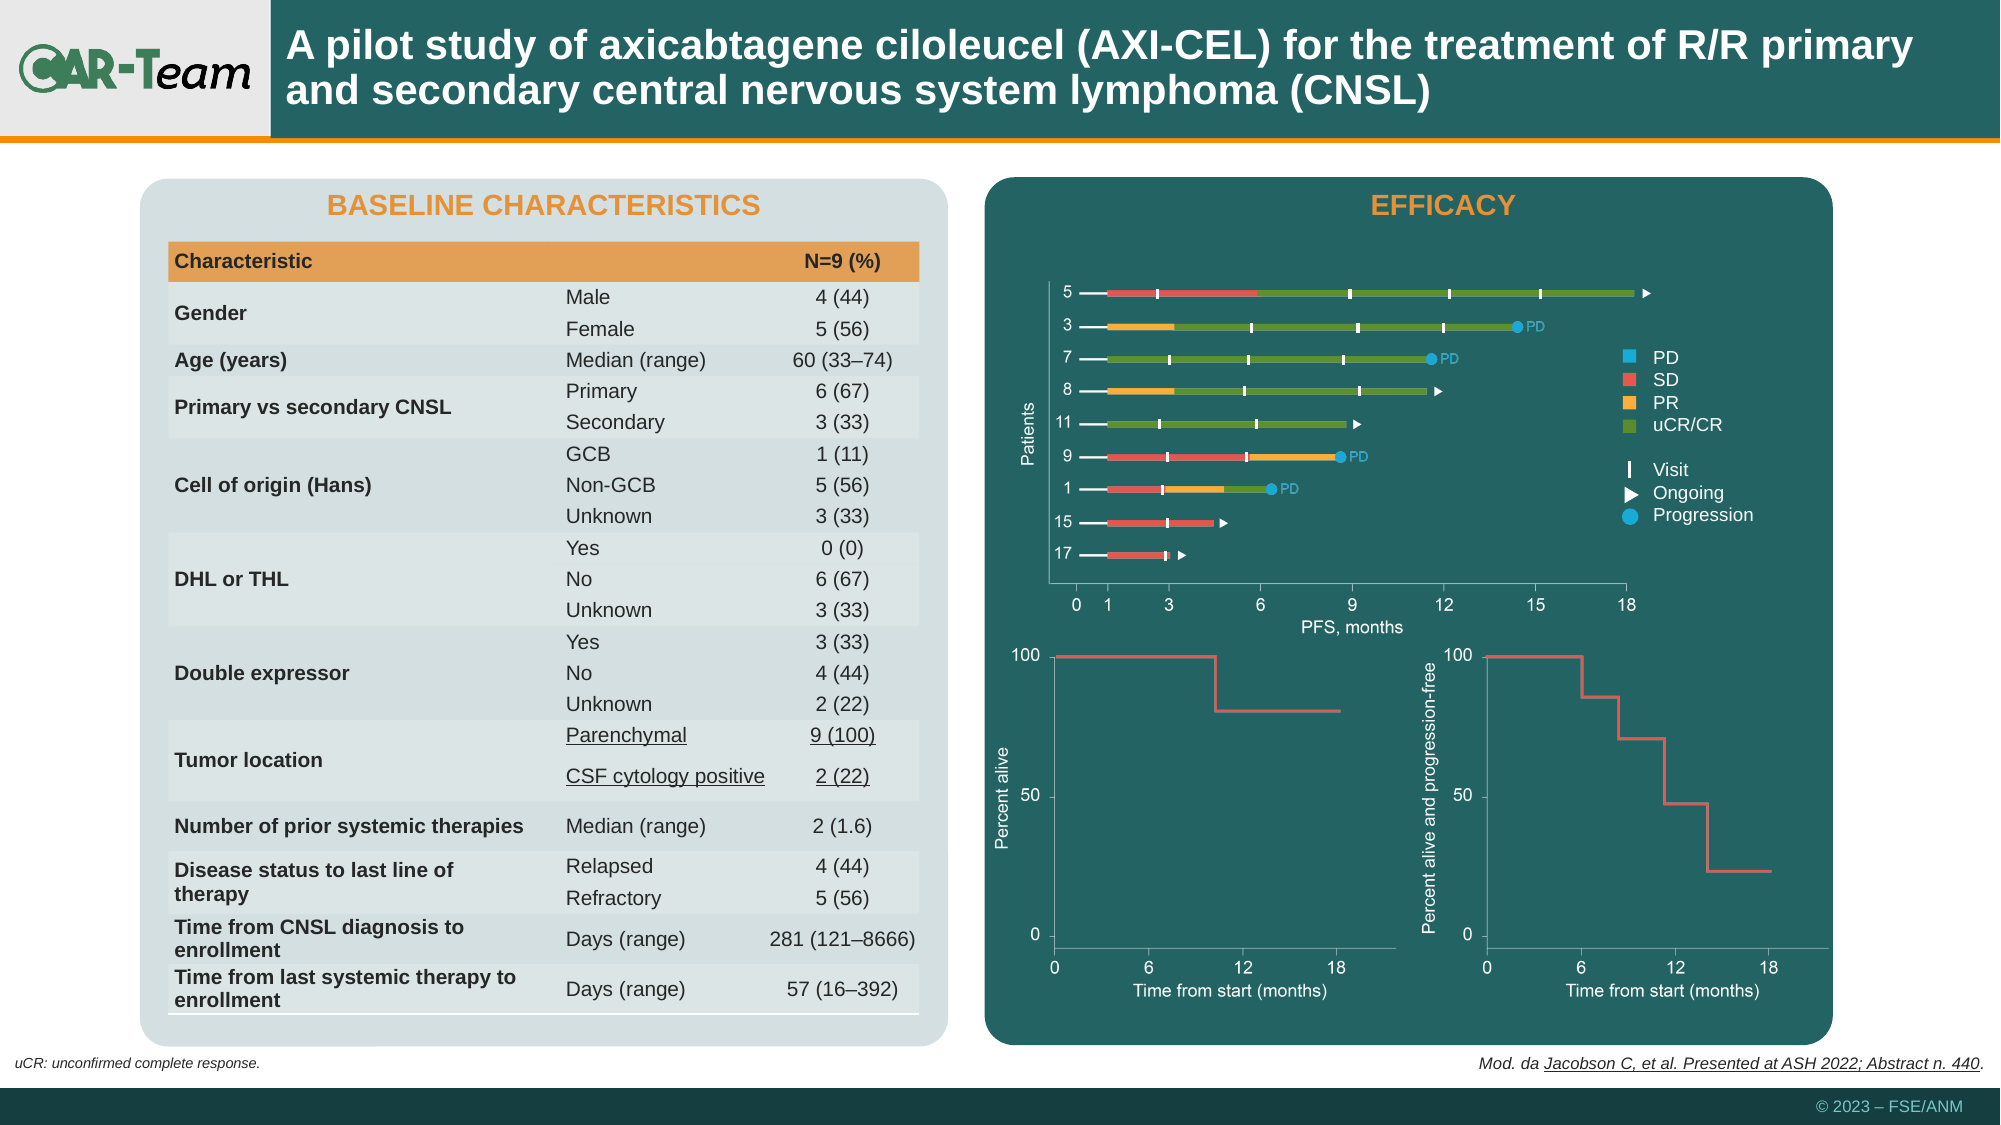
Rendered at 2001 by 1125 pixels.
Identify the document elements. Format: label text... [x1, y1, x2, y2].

table_cell Number of prior systemic therapies [168, 801, 548, 851]
table_cell Non-GCB [548, 470, 766, 501]
table_cell Unknown [548, 689, 766, 720]
table_cell GCB [548, 438, 766, 470]
text_box [984, 177, 1833, 635]
title A pilot study of axicabtagene ciloleucel (AXI-CEL) for the treatment of R/R primary and secondary central nervous system lymphoma (CNSL) [270, 0, 2000, 139]
table_cell 5 (56) [766, 313, 919, 345]
table_cell 3 (33) [766, 501, 919, 532]
text_box BASELINE CHARACTERISTICS [295, 178, 793, 229]
table_cell Primary [548, 376, 766, 407]
table_cell 281 (121–8666) [766, 914, 919, 964]
text_box uCR: unconfirmed complete response. [0, 1047, 553, 1080]
table_cell Female [548, 313, 766, 345]
table_cell Median (range) [548, 345, 766, 376]
table_cell 5 (56) [766, 882, 919, 914]
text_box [994, 257, 1669, 640]
table_cell Relapsed [548, 851, 766, 882]
table_cell No [548, 658, 766, 689]
picture [19, 44, 250, 93]
table_cell 60 (33–74) [766, 345, 919, 376]
table_cell Unknown [548, 501, 766, 532]
table_cell 3 (33) [766, 626, 919, 658]
table_cell Refractory [548, 882, 766, 914]
table_cell Double expressor [168, 626, 548, 720]
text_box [1669, 338, 1812, 536]
table_cell 4 (44) [766, 851, 919, 882]
table_cell 9 (100) [766, 720, 919, 751]
table_cell Unknown [548, 595, 766, 626]
table_cell 4 (44) [766, 282, 919, 313]
table_cell Yes [548, 626, 766, 658]
table_cell No [548, 564, 766, 595]
table_header Characteristic [168, 242, 548, 282]
table_cell Days (range) [548, 964, 766, 1013]
table_cell Median (range) [548, 801, 766, 851]
text_box [984, 1003, 1833, 1046]
table_cell Primary vs secondary CNSL [168, 376, 548, 438]
table_cell 6 (67) [766, 376, 919, 407]
text_box Mod. da Jacobson C, et al. Presented at ASH 2022; Abstract n. 440. [1051, 1045, 2000, 1081]
table_cell Secondary [548, 407, 766, 438]
text_box EFFICACY [1039, 178, 1848, 229]
text_box [139, 178, 949, 1047]
table_cell Cell of origin (Hans) [168, 438, 548, 532]
table_cell Disease status to last line of therapy [168, 851, 548, 914]
table_cell Male [548, 282, 766, 313]
table_cell Age (years) [168, 345, 548, 376]
table_cell Days (range) [548, 914, 766, 964]
table_cell Parenchymal [548, 720, 766, 751]
table_header [548, 242, 766, 282]
table_cell 3 (33) [766, 595, 919, 626]
table_cell Tumor location [168, 720, 548, 801]
table_cell 0 (0) [766, 532, 919, 564]
table_cell 57 (16–392) [766, 964, 919, 1013]
table_cell Time from last systemic therapy to enrollment [168, 964, 548, 1013]
table_cell 2 (22) [766, 751, 919, 801]
table_cell 3 (33) [766, 407, 919, 438]
table_cell 2 (1.6) [766, 801, 919, 851]
table_cell 1 (11) [766, 438, 919, 470]
table_cell Gender [168, 282, 548, 345]
table_cell Time from CNSL diagnosis to enrollment [168, 914, 548, 964]
table_cell 2 (22) [766, 689, 919, 720]
table_cell 4 (44) [766, 658, 919, 689]
picture [984, 635, 1833, 1003]
table_header N=9 (%) [766, 242, 919, 282]
table_cell CSF cytology positive [548, 751, 766, 801]
table_cell 5 (56) [766, 470, 919, 501]
table_cell 6 (67) [766, 564, 919, 595]
table_cell DHL or THL [168, 532, 548, 626]
table_cell Yes [548, 532, 766, 564]
